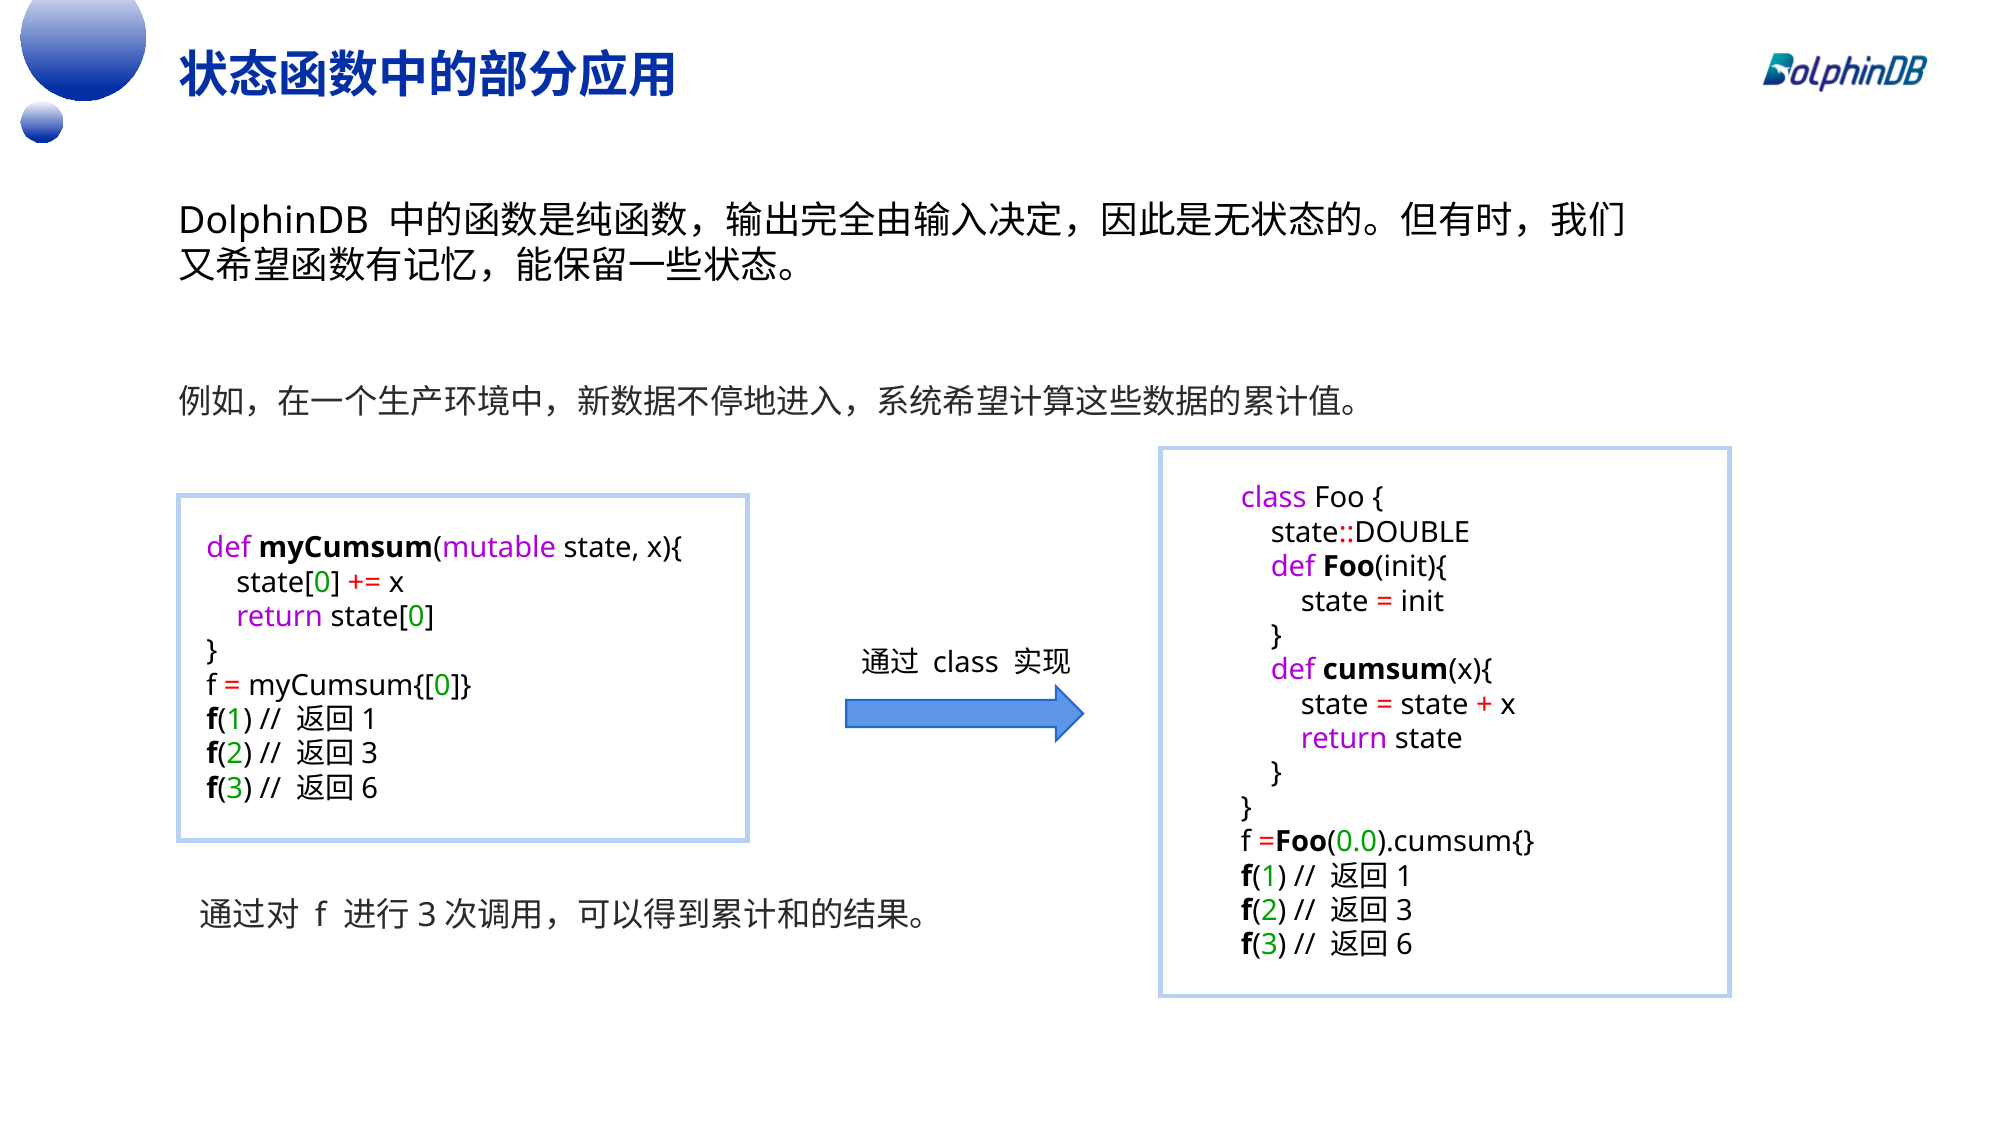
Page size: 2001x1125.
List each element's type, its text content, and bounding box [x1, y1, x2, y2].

text_box [19, 0, 147, 102]
text_box [845, 686, 1085, 744]
text_box 状态函数中的部分应用 [163, 35, 1545, 110]
text_box [1160, 447, 1731, 997]
text_box [178, 495, 749, 842]
text_box 例如，在一个生产环境中，新数据不停地进入，系统希望计算这些数据的累计值。 [163, 373, 1523, 428]
text_box 通过 class 实现 [846, 635, 1089, 686]
text_box DolphinDB 中的函数是纯函数，输出完全由输入决定，因此是无状态的。但有时，我们又希望函数有记忆，能保留一些状态。 [163, 188, 1651, 294]
text_box 通过对 f 进行3次调用，可以得到累计和的结果。 [184, 885, 1019, 940]
text_box [19, 99, 64, 144]
picture [1755, 47, 1929, 93]
